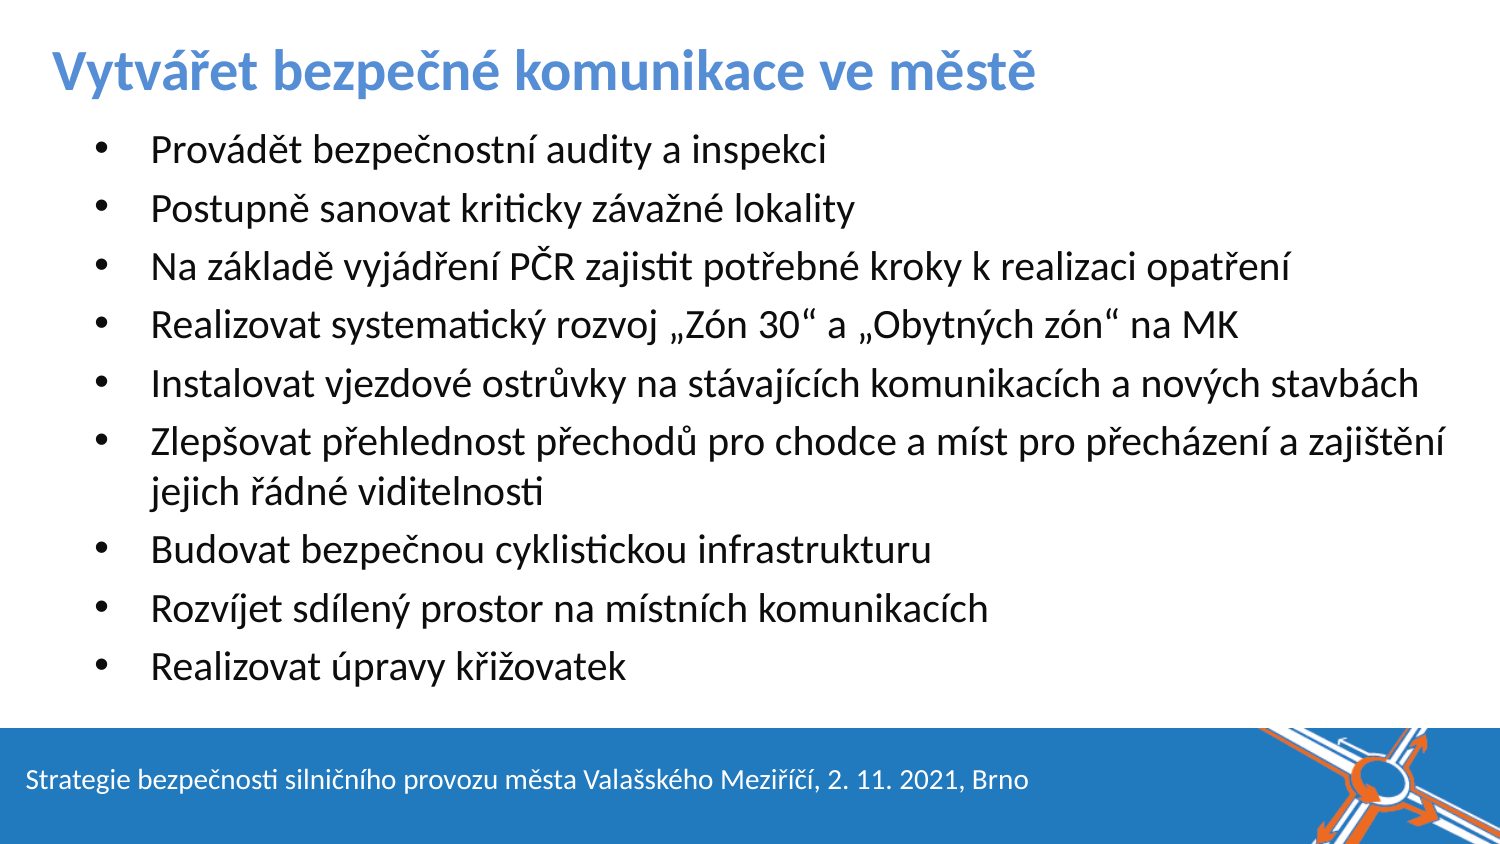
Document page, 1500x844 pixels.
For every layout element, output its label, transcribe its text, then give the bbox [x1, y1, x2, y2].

text_box Strategie bezpečnosti silničního provozu města Valašského Meziříčí, 2. 11. 2021, Brno [10, 752, 1447, 803]
picture [0, 728, 1500, 844]
title Vytvářet bezpečné komunikace ve městě [37, 20, 1388, 113]
list Provádět bezpečnostní audity a inspekci Postupně sanovat kriticky závažné lokality Na základě vyjádření PČR zajistit potřebné kroky k realizaci opatření Realizovat systematický rozvoj „Zón 30“ a „Obytných zón“ na MK Instalovat vjezdové ostrůvky na stávajících komunikacích a nových stavbách Zlepšovat přehlednost přechodů pro chodce a míst pro přecházení a zajištění jejich řádné viditelnosti Budovat bezpečnou cyklistickou infrastrukturu Rozvíjet sdílený prostor na místních komunikacích Realizovat úpravy křižovatek - [79, 114, 1498, 647]
